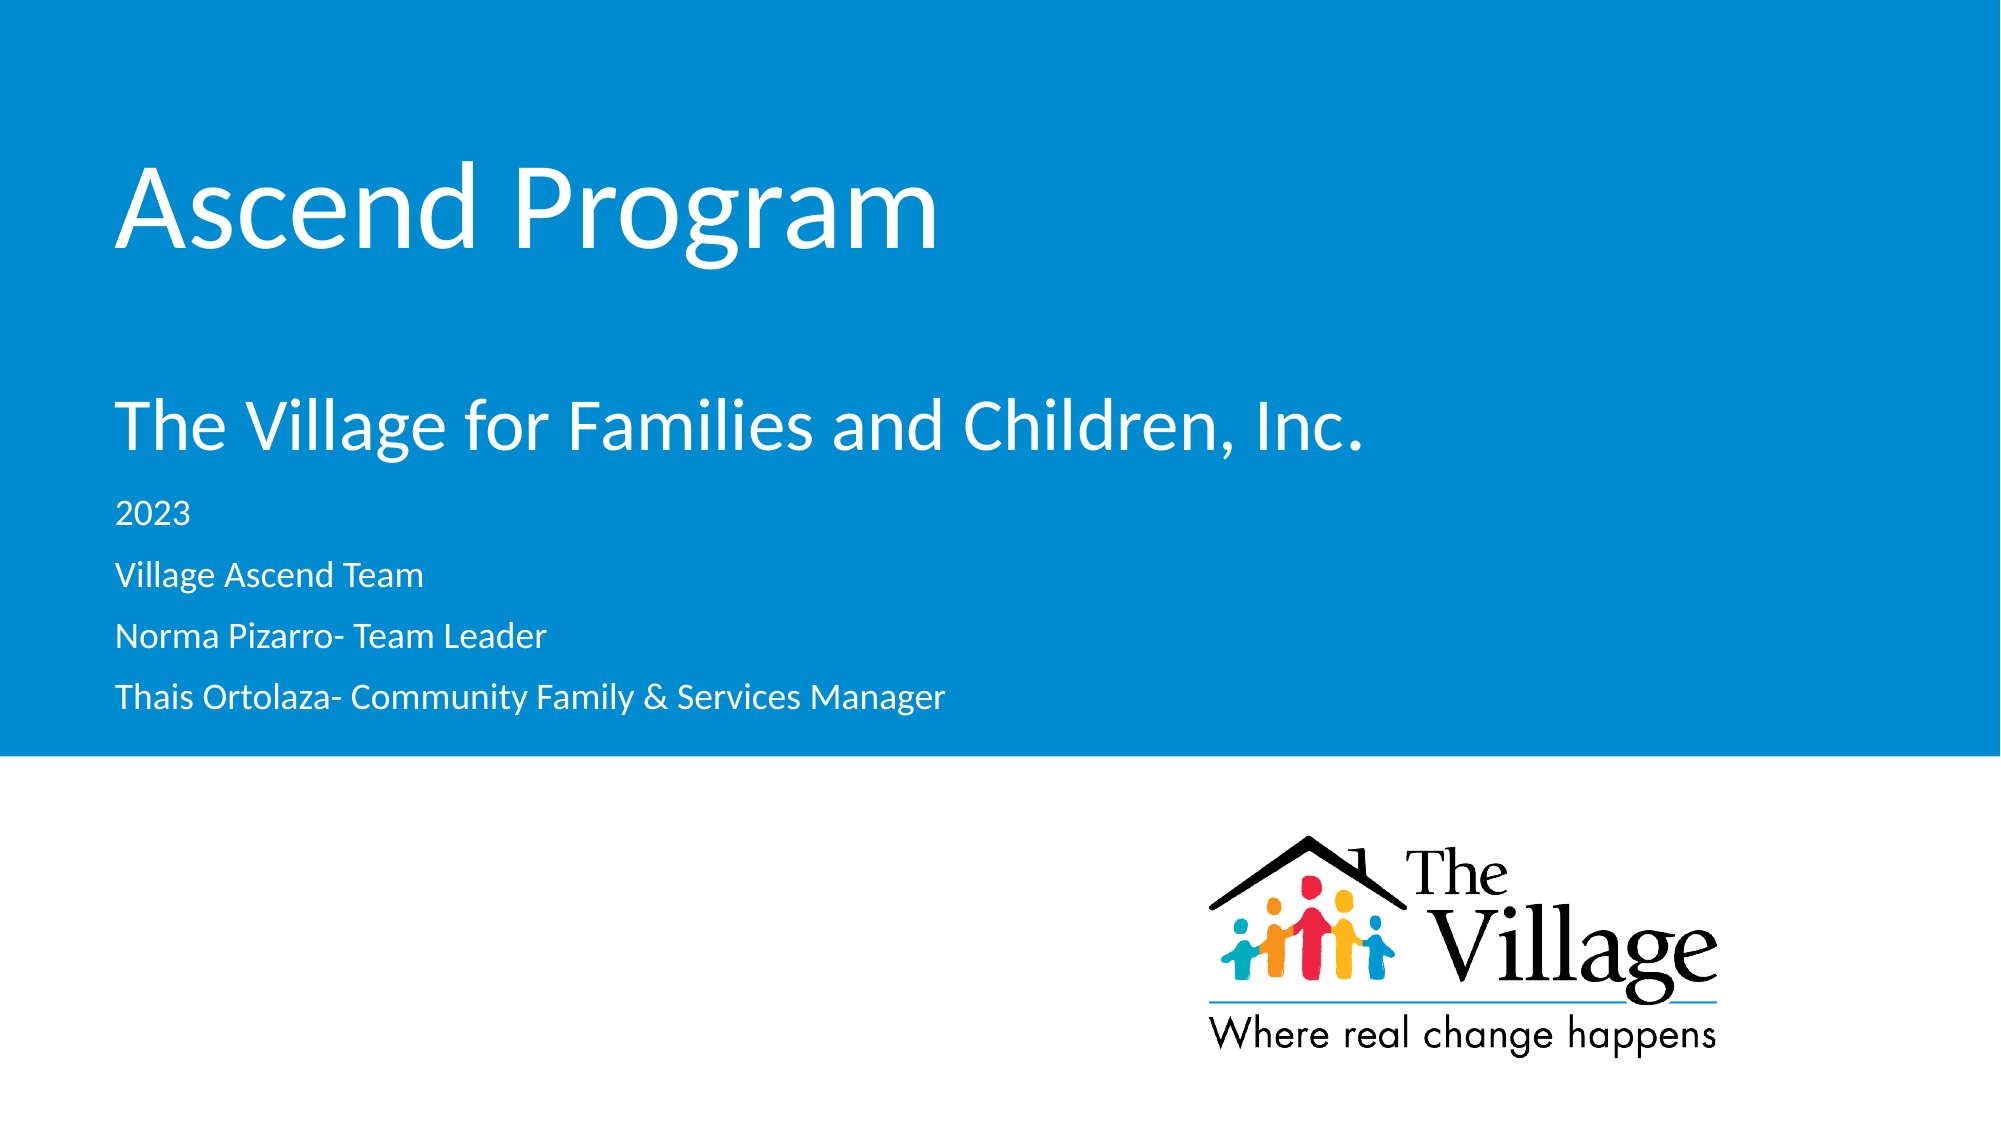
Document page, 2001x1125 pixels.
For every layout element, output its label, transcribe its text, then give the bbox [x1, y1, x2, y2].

list 2023 Village Ascend Team Norma Pizarro- Team Leader Thais Ortolaza- Community Family & Services Manager [99, 485, 1900, 751]
picture [1181, 823, 1742, 1074]
list The Village for Families and Children, Inc. [99, 370, 1900, 480]
list Ascend Program [99, 133, 1900, 304]
